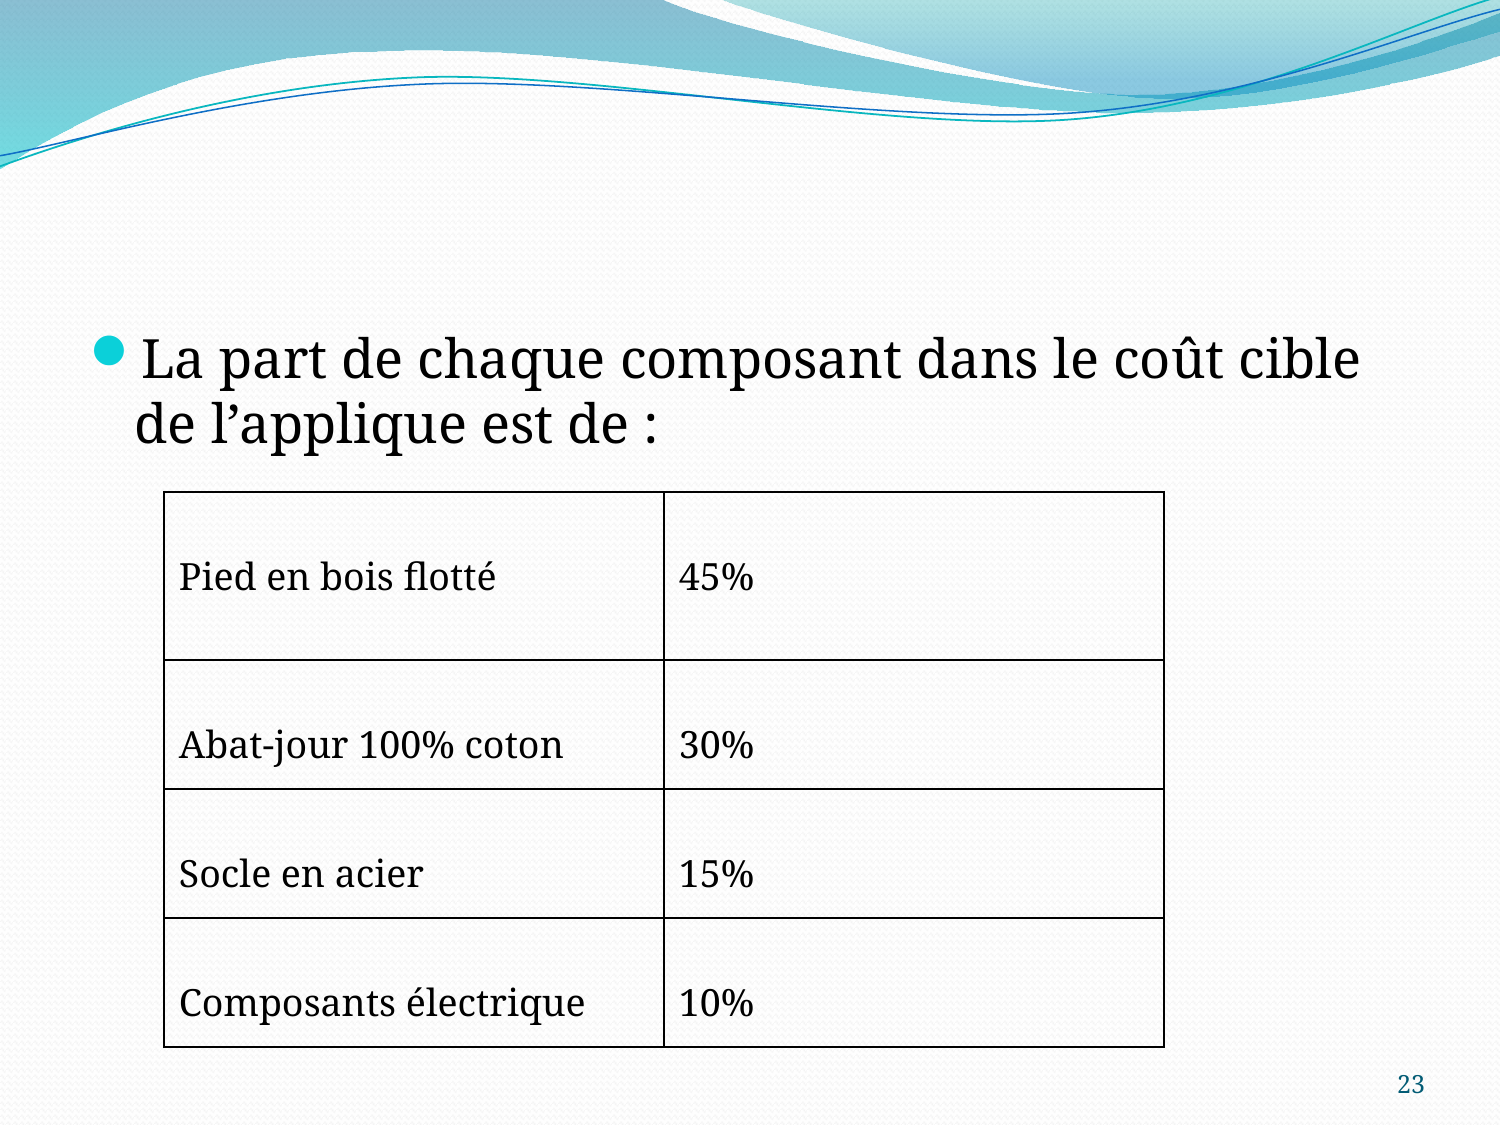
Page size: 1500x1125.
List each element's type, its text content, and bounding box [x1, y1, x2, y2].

table_cell Socle en acier [165, 790, 663, 917]
table_header Pied en bois flotté [165, 493, 663, 659]
table_header 45% [665, 493, 1163, 659]
table_cell Composants électrique [165, 919, 663, 1046]
slide_number 23 [1299, 1042, 1425, 1103]
table_cell 10% [665, 919, 1163, 1046]
table_cell 15% [665, 790, 1163, 917]
table_cell Abat-jour 100% coton [165, 661, 663, 788]
list La part de chaque composant dans le coût cible de l’applique est de : [75, 317, 1425, 1038]
table_cell 30% [665, 661, 1163, 788]
